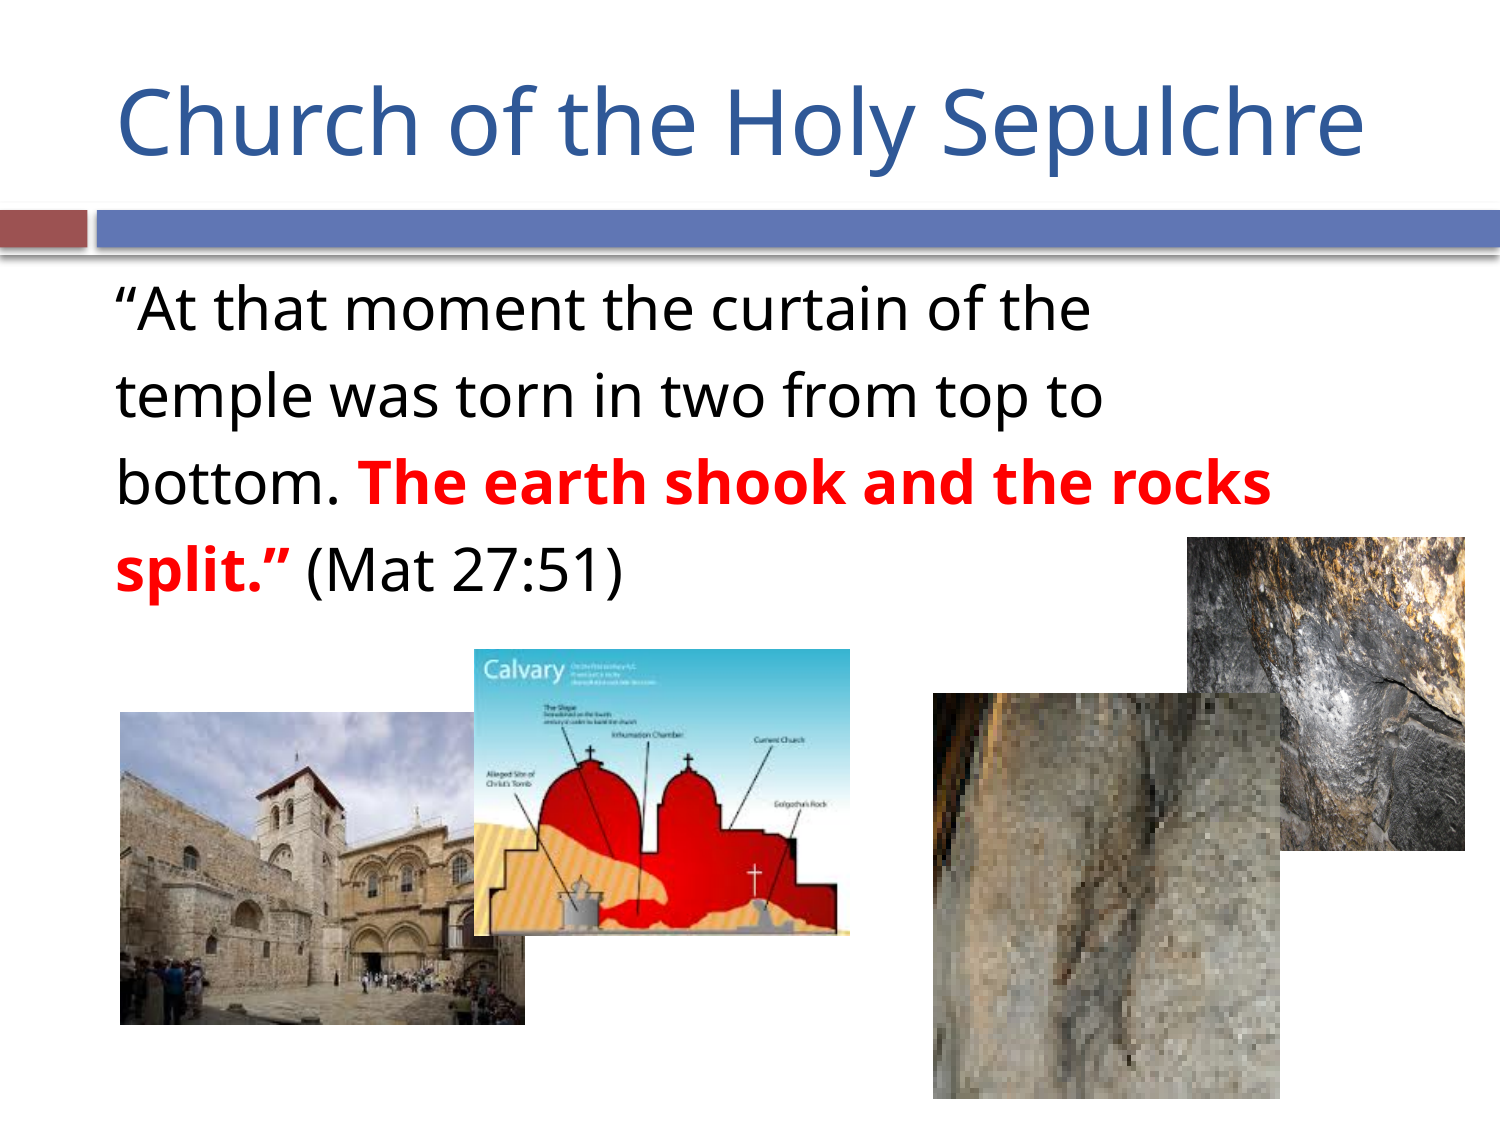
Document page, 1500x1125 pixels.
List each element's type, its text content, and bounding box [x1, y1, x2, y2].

list “At that moment the curtain of the temple was torn in two from top to bottom. The earth shook and the rocks split.” (Mat 27:51) [100, 262, 1438, 1000]
picture [119, 649, 851, 1026]
picture [933, 537, 1465, 1099]
title Church of the Holy Sepulchre [100, 37, 1438, 200]
